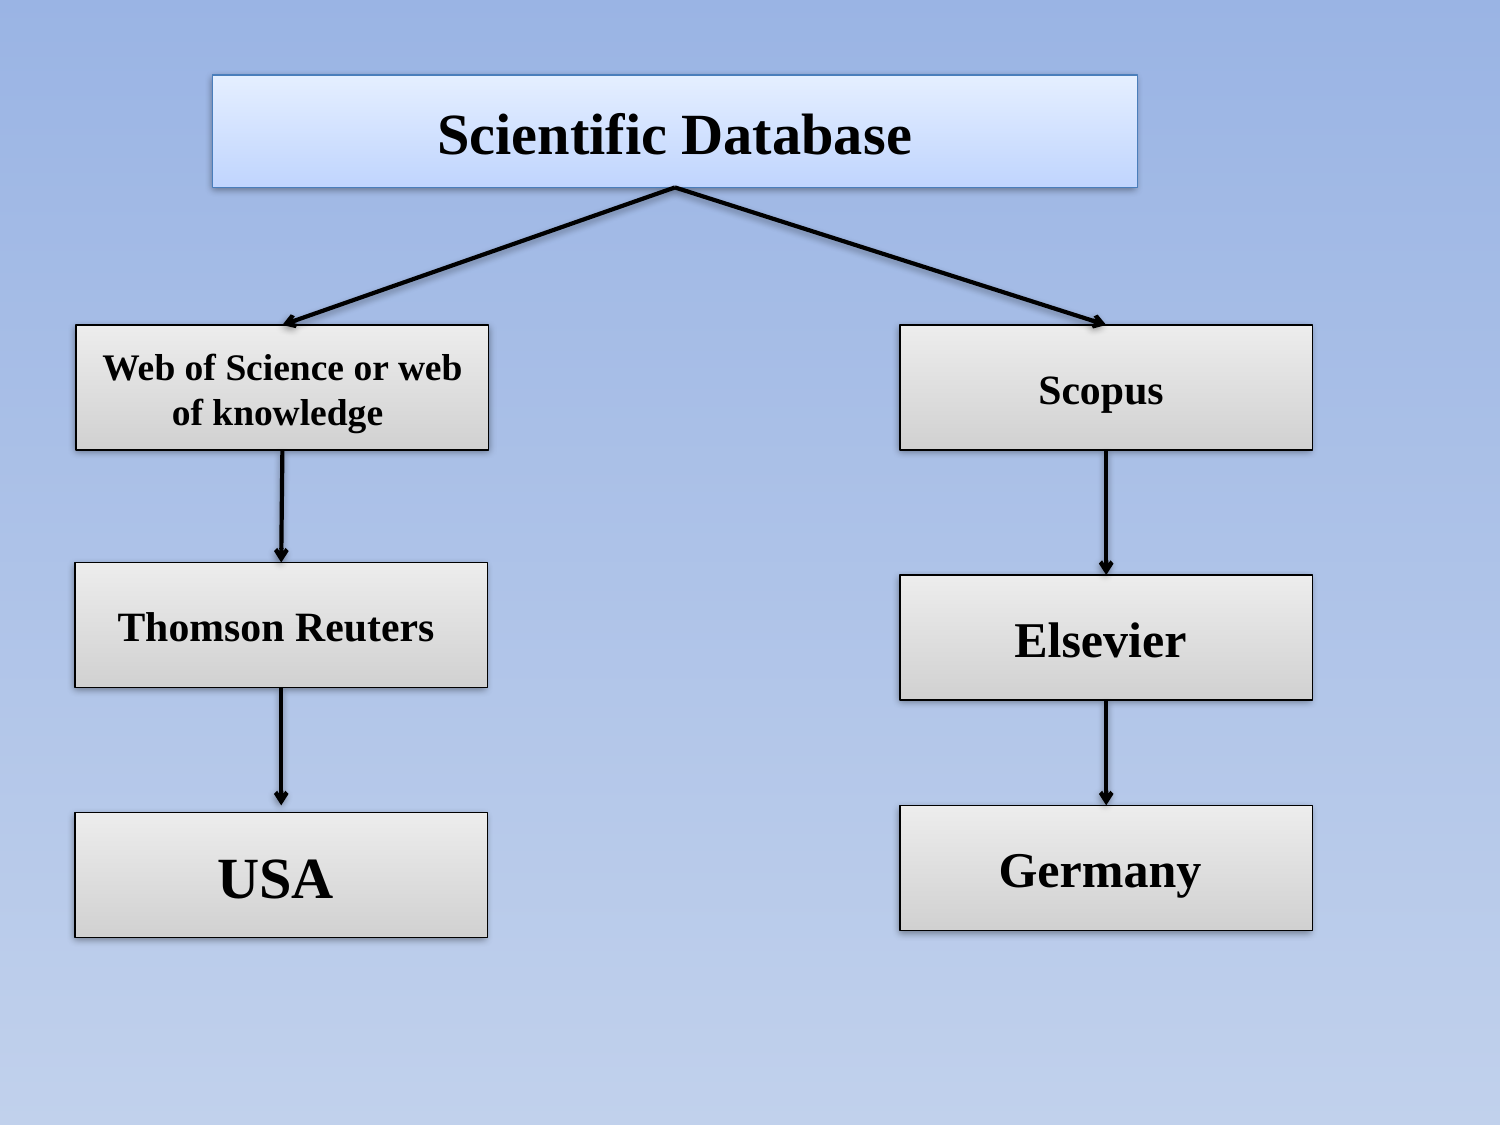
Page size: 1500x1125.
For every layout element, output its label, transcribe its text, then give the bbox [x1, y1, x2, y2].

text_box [282, 187, 672, 326]
text_box Elsevier [899, 574, 1313, 701]
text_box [674, 187, 1107, 326]
text_box Thomson Reuters [74, 562, 488, 688]
text_box Scientific Database [212, 74, 1138, 188]
text_box Web of Science or web of knowledge [75, 324, 489, 451]
text_box Germany [899, 805, 1313, 931]
text_box USA [74, 812, 488, 938]
text_box Scopus [899, 324, 1313, 451]
